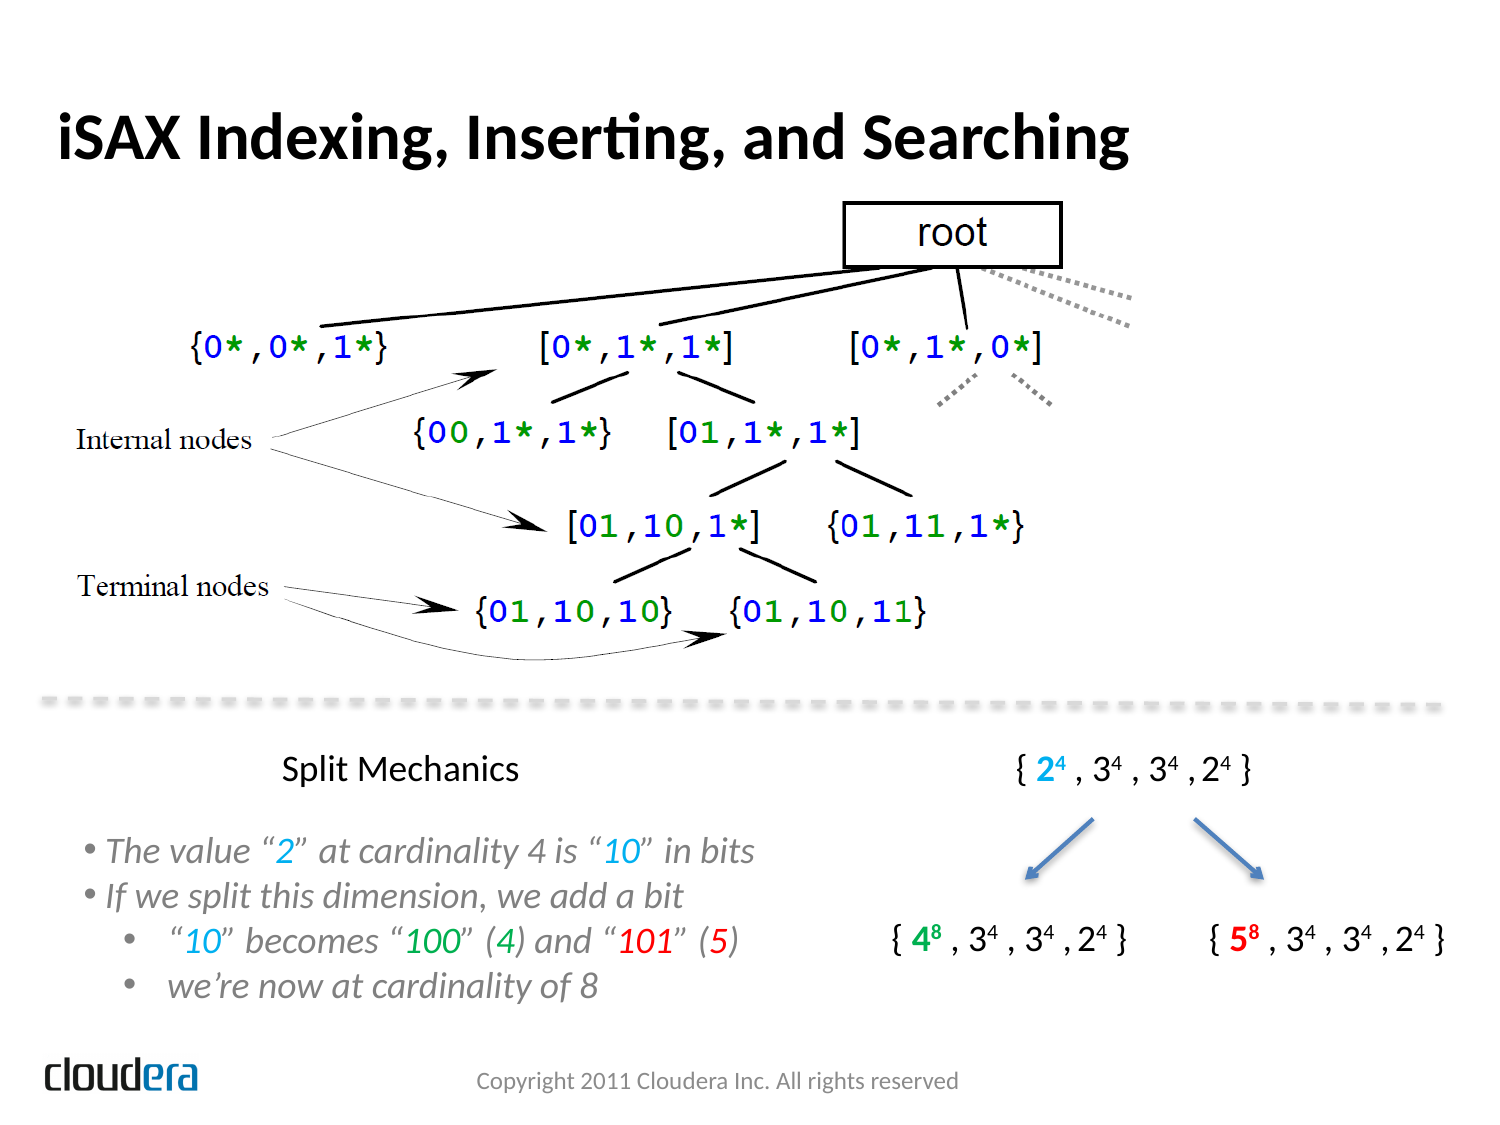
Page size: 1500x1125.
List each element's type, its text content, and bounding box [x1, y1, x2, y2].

picture [41, 195, 1151, 679]
text_box { 58 , 34 , 34 , 24 } [1194, 906, 1493, 966]
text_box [41, 698, 1443, 705]
text_box { 48 , 34 , 34 , 24 } [876, 906, 1176, 966]
title iSAX Indexing, Inserting, and Searching [42, 35, 1461, 232]
footer Copyright 2011 Cloudera Inc. All rights reserved [375, 1063, 1063, 1096]
text_box The value “2” at cardinality 4 is “10” in bits If we split this dimension, we add a bit “10” becomes “100” (4) and “101” (5) we’re now at cardinality of 8 [68, 818, 836, 1014]
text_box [1194, 818, 1265, 880]
picture [42, 1053, 199, 1094]
text_box Split Mechanics [267, 736, 583, 796]
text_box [1024, 818, 1094, 880]
text_box { 24 , 34 , 34 , 24 } [1000, 736, 1300, 796]
